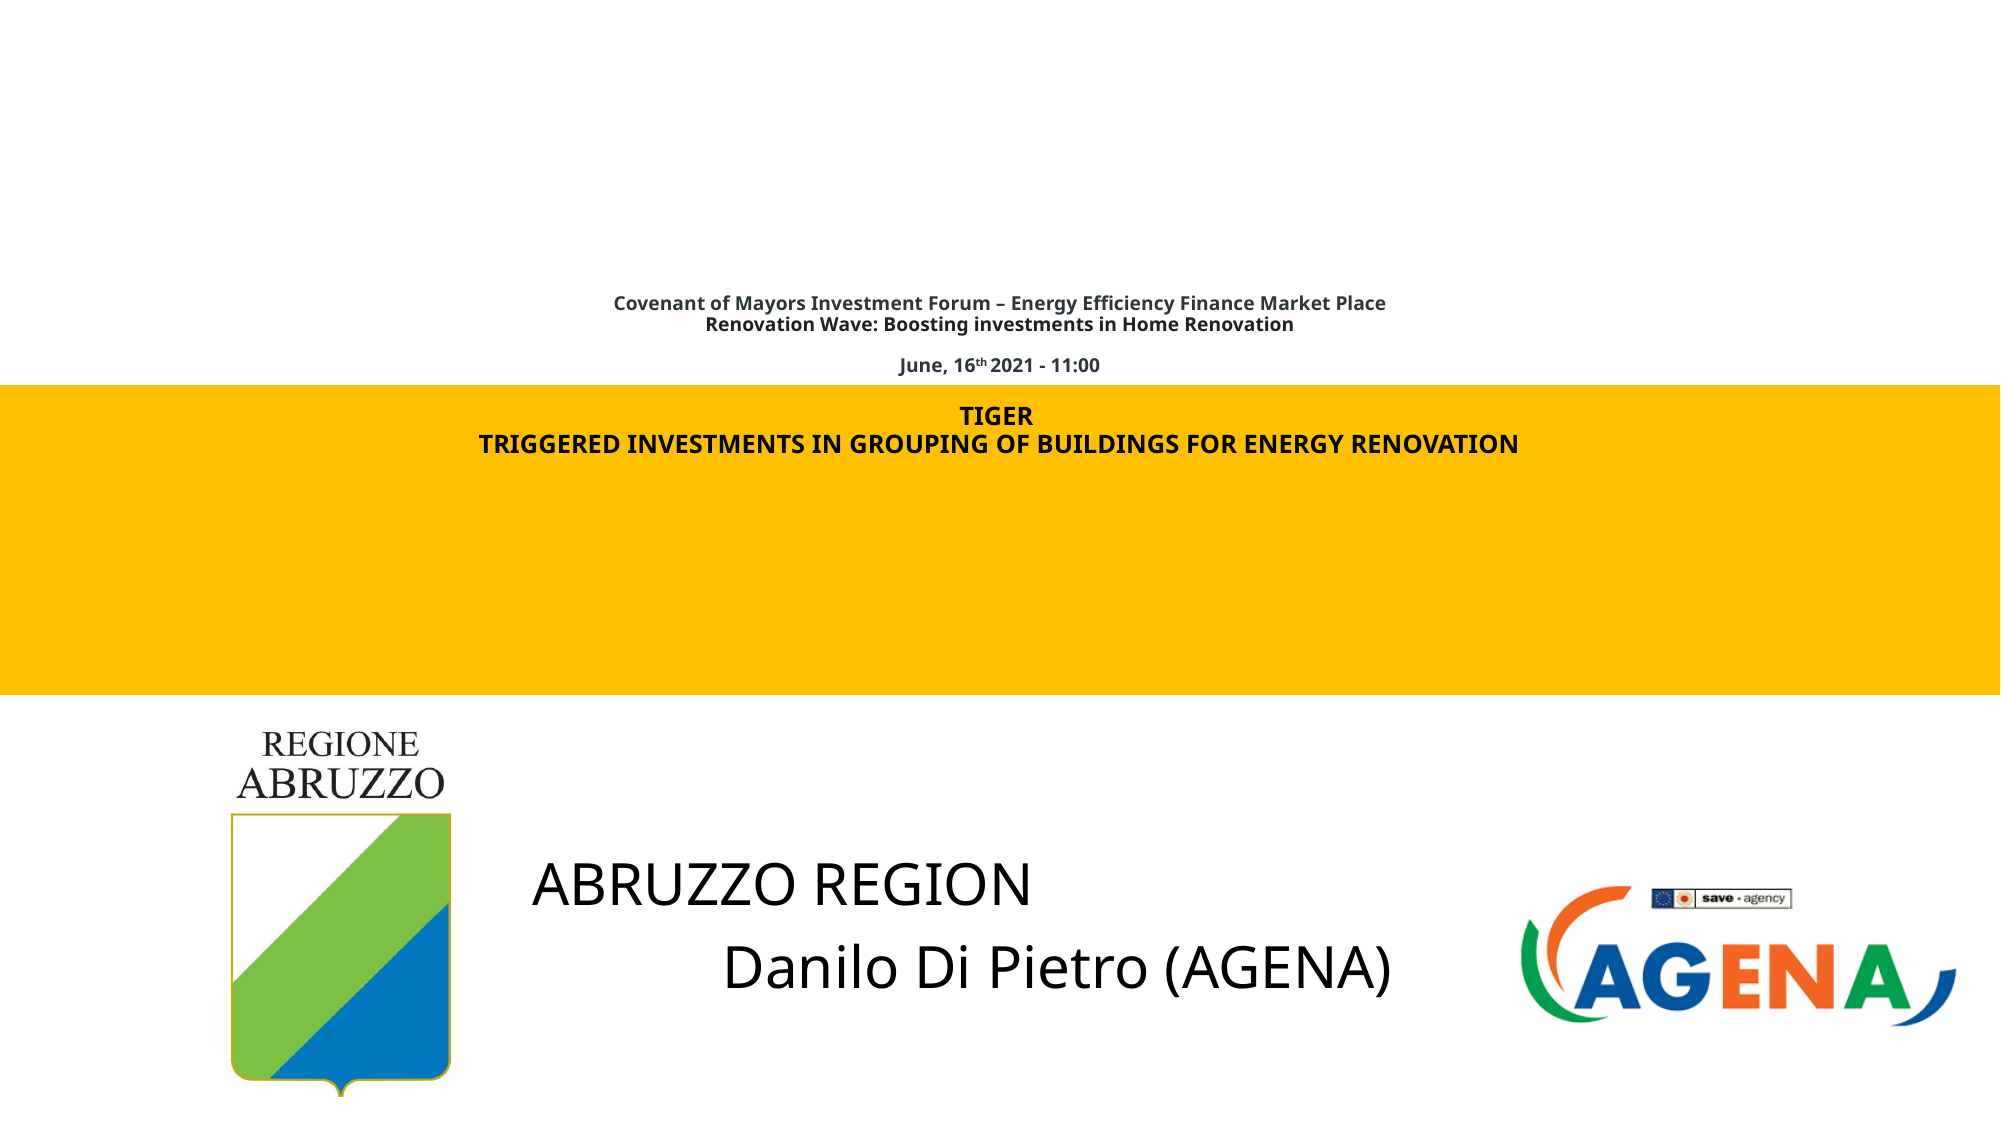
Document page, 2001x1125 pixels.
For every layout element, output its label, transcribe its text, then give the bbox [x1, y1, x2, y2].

picture [207, 720, 474, 1097]
list ABRUZZO REGION Danilo Di Pietro (AGENA) [474, 847, 1492, 1064]
text_box [0, 385, 2000, 695]
picture [1518, 877, 1966, 1034]
title Covenant of Mayors Investment Forum – Energy Efficiency Finance Market Place Renovation Wave: Boosting investments in Home Renovation June, 16th 2021 - 11:00 TIGER Triggered Investments in Grouping of buildings for Energy Renovation [137, 200, 1863, 540]
